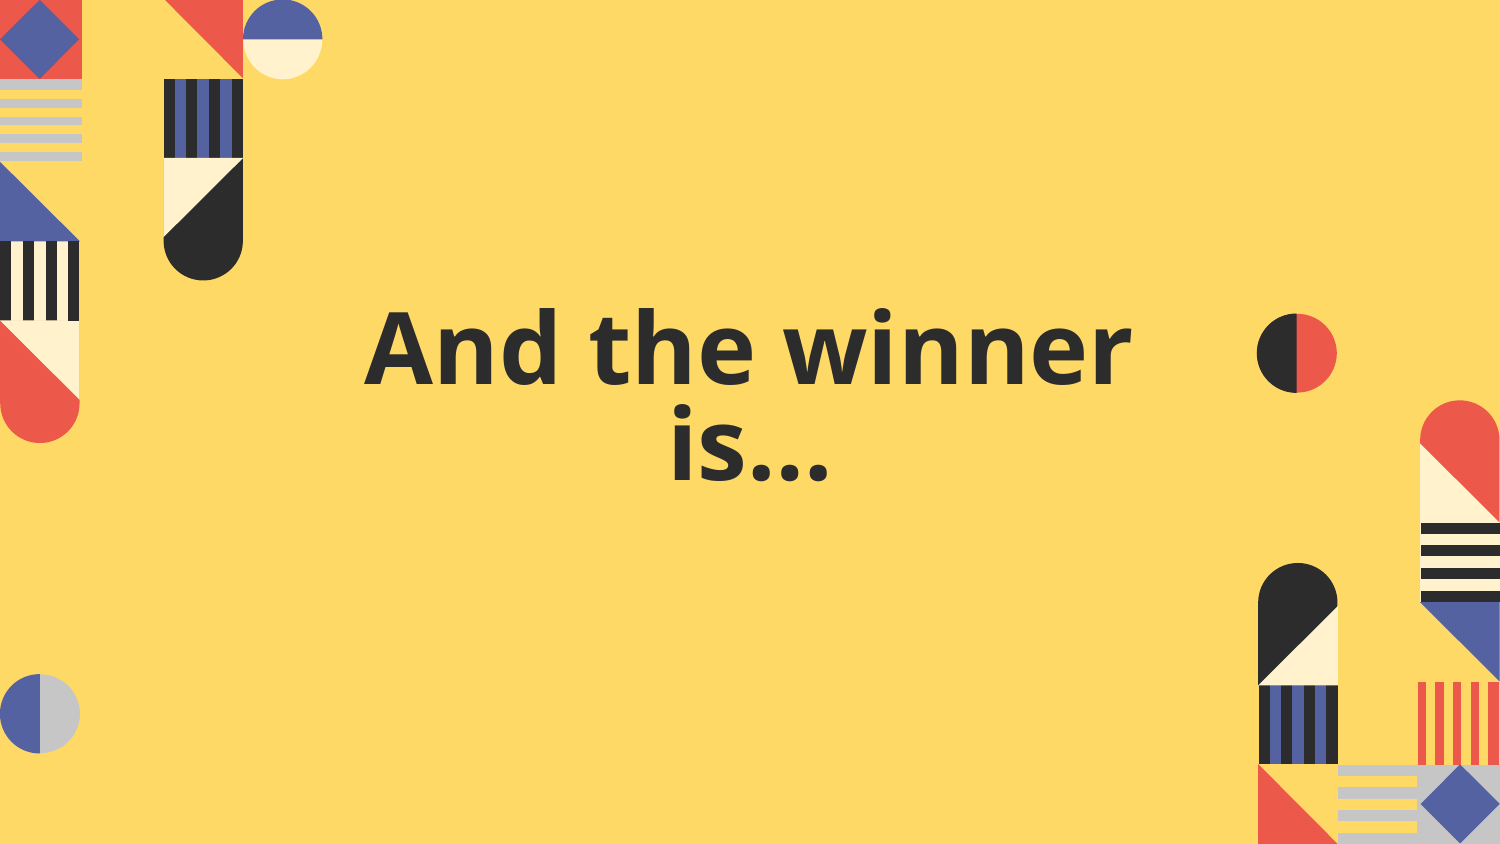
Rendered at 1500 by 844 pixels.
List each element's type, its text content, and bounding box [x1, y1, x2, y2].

title And the winner is… [322, 161, 1178, 647]
